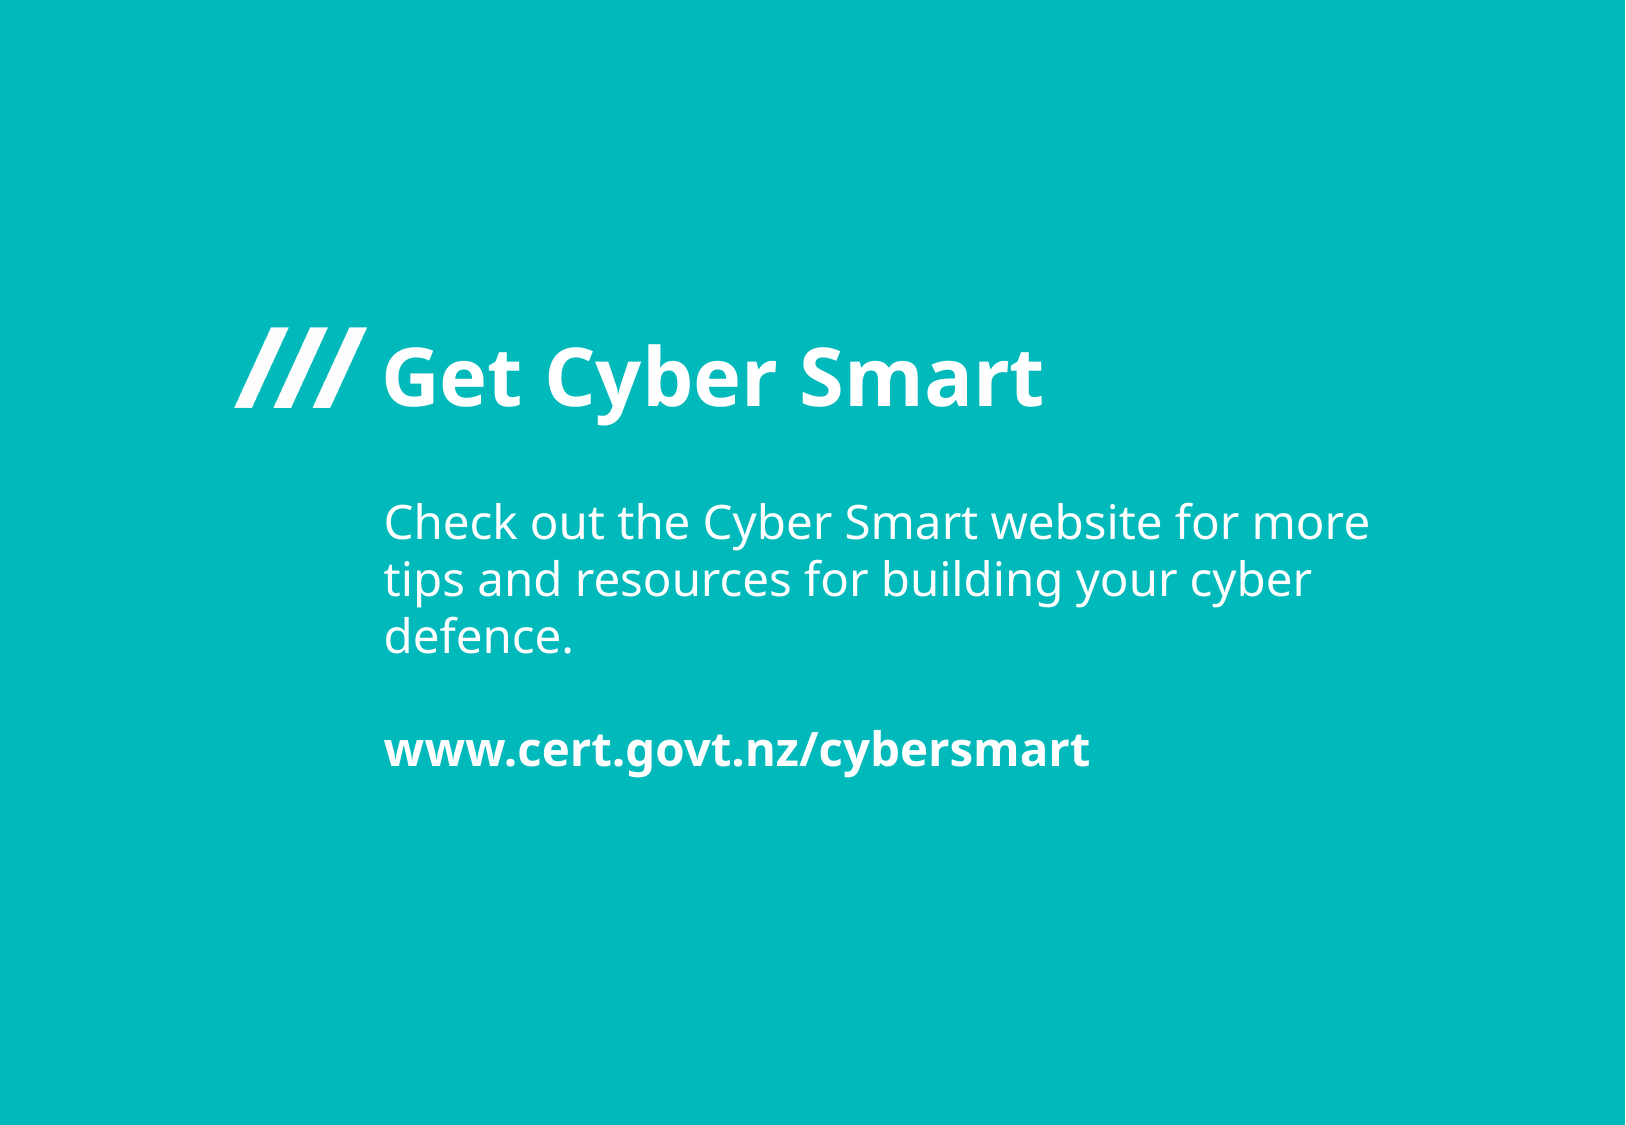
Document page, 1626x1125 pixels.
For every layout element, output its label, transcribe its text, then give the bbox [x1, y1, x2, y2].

text_box Get Cyber Smart [391, 314, 1481, 429]
picture [210, 267, 391, 495]
text_box Check out the Cyber Smart website for more tips and resources for building your cyber defence. www.cert.govt.nz/cybersmart [368, 484, 1417, 784]
